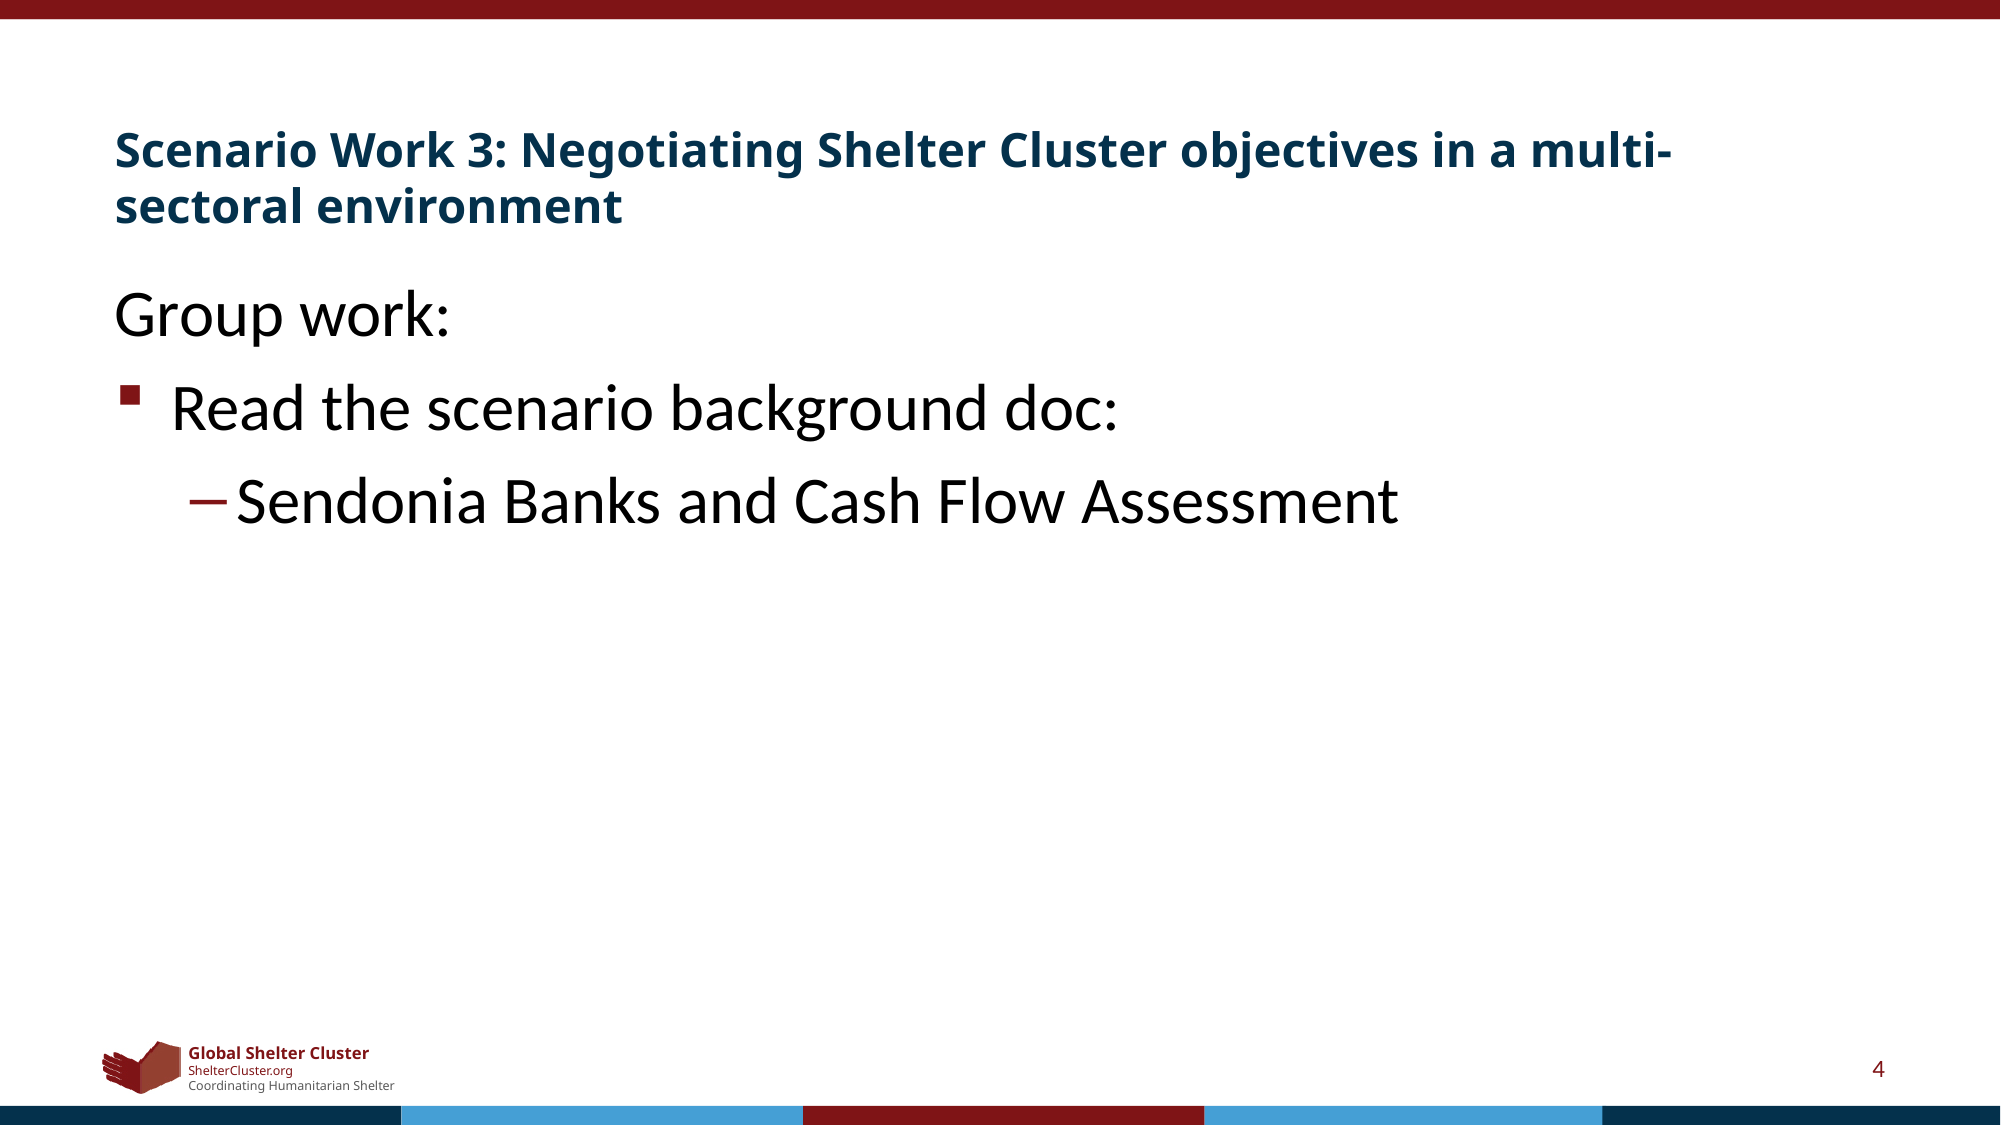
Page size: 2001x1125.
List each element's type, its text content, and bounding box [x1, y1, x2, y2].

list Group work: Read the scenario background doc: Sendonia Banks and Cash Flow Assessment [99, 262, 1900, 1005]
picture [102, 1041, 181, 1094]
slide_number 4 [1433, 1037, 1900, 1098]
title Scenario Work 3: Negotiating Shelter Cluster objectives in a multi-sectoral environment [99, 111, 1863, 262]
